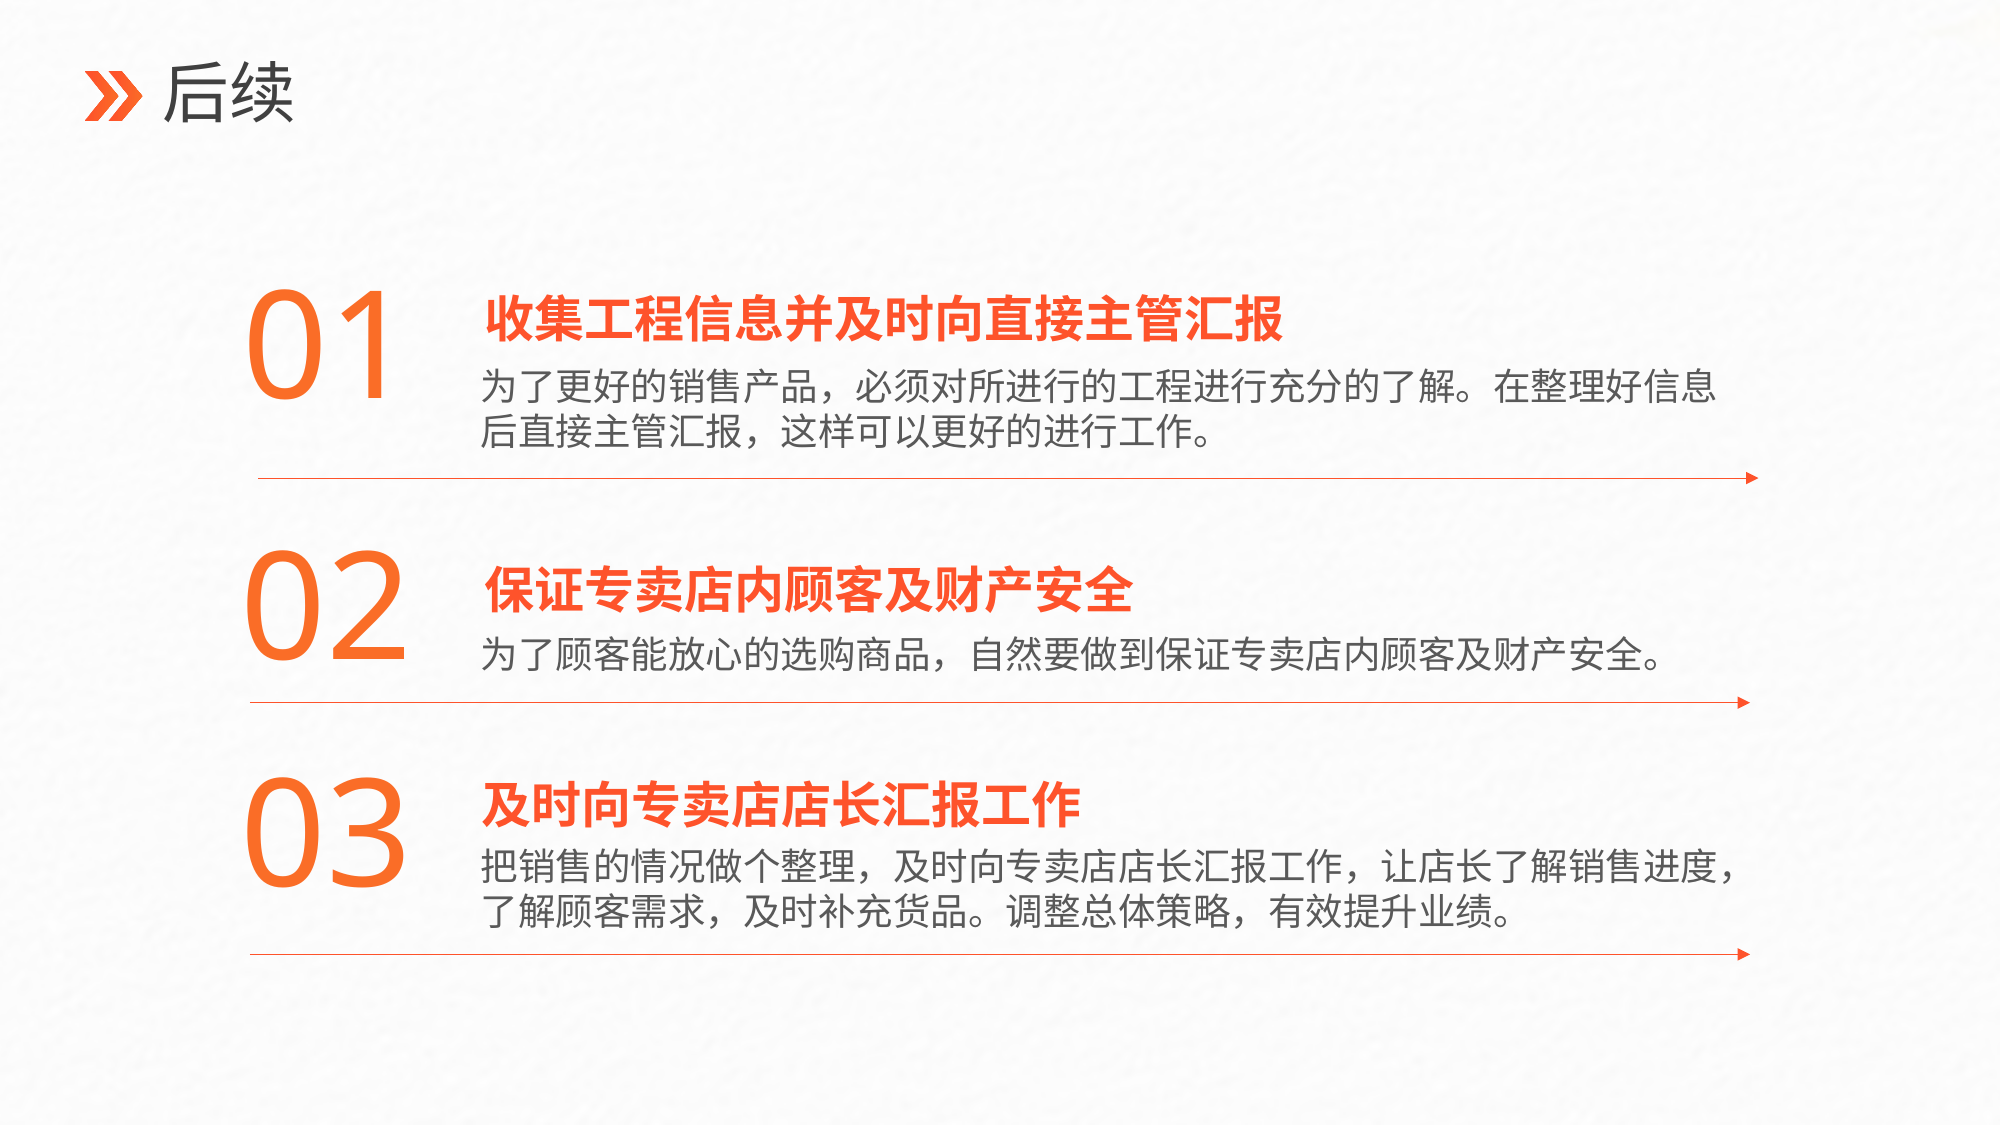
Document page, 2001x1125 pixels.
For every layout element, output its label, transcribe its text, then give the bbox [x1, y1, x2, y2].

text_box 03 [195, 729, 457, 925]
text_box 及时向专卖店店长汇报工作 [466, 765, 1097, 835]
text_box 01 [197, 241, 459, 437]
text_box 后续 [147, 43, 311, 139]
text_box 把销售的情况做个整理，及时向专卖店店长汇报工作，让店长了解销售进度，了解顾客需求，及时补充货品。调整总体策略，有效提升业绩。 [465, 835, 1759, 941]
text_box 为了更好的销售产品，必须对所进行的工程进行充分的了解。在整理好信息后直接主管汇报，这样可以更好的进行工作。 [465, 355, 1759, 461]
text_box 为了顾客能放心的选购商品，自然要做到保证专卖店内顾客及财产安全。 [465, 623, 1726, 684]
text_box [84, 71, 143, 121]
text_box 02 [195, 502, 457, 697]
text_box 收集工程信息并及时向直接主管汇报 [470, 279, 1300, 355]
text_box 保证专卖店内顾客及财产安全 [469, 551, 1150, 623]
